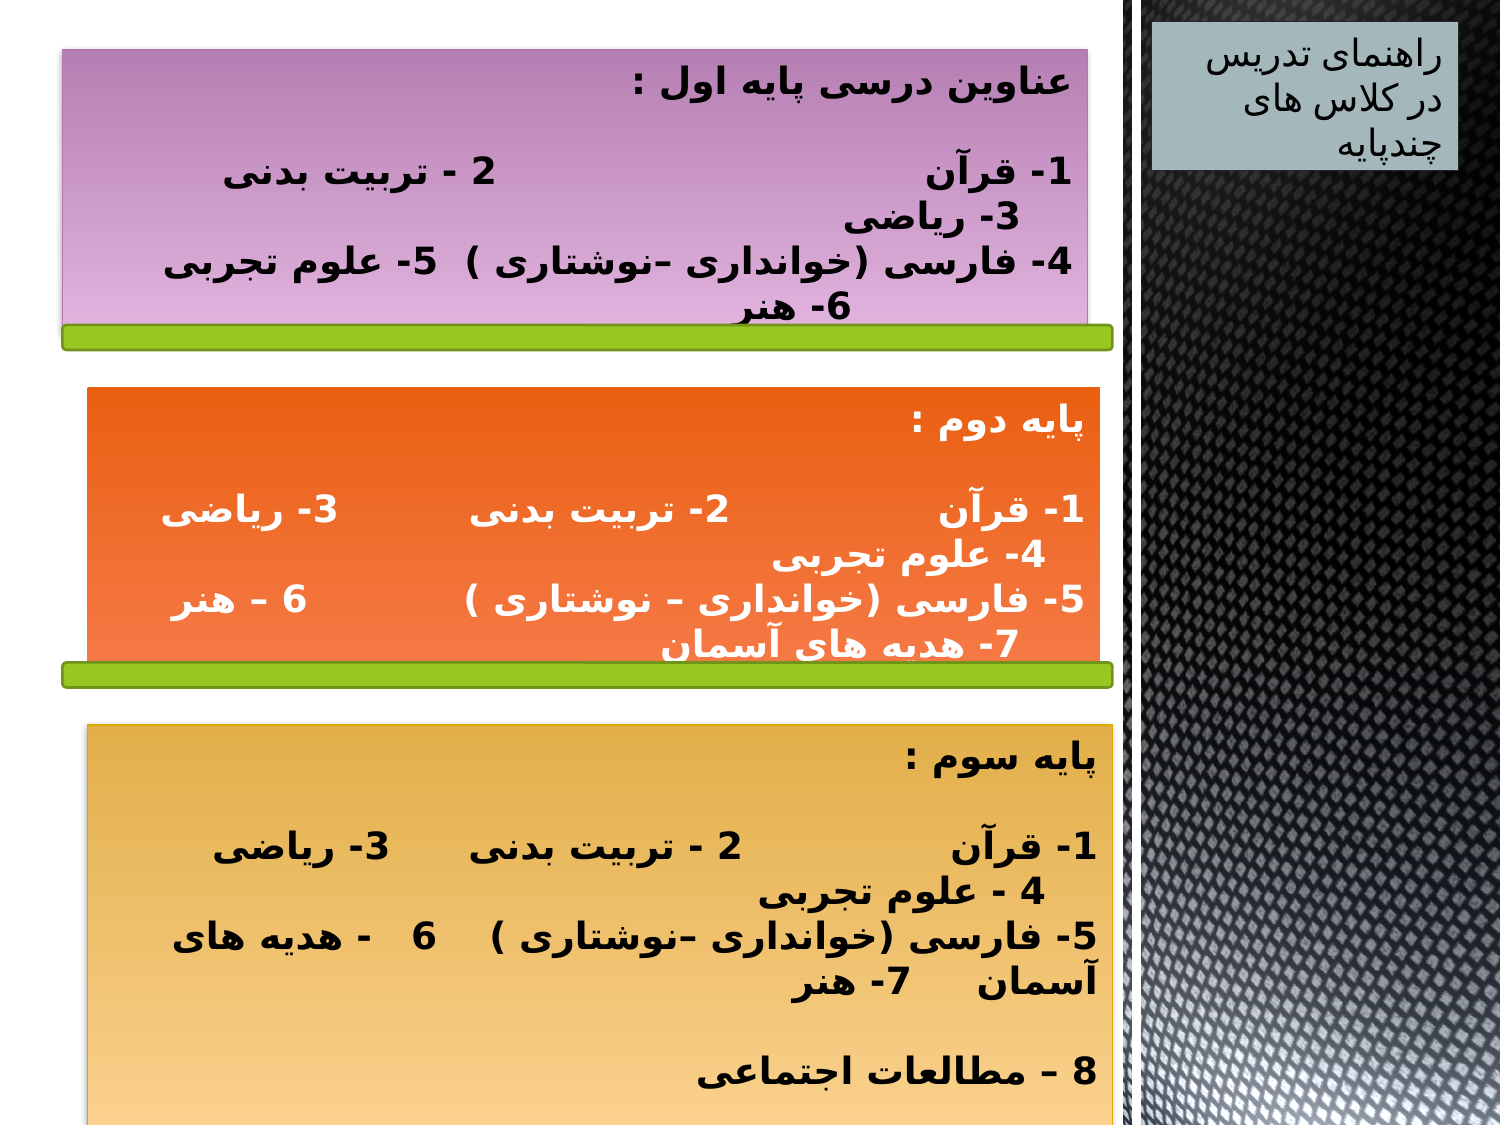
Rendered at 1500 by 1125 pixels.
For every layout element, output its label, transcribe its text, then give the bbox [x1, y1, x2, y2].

text_box پایه سوم : 1- قرآن 2 - تربیت بدنی 3- ریاضی 4 - علوم تجربی 5- فارسی (خوانداری –نوشتاری ) 6 - هدیه های آسمان 7- هنر 8 – مطالعات اجتماعی [87, 724, 1113, 1125]
text_box راهنمای تدریس در کلاس های چندپایه [1151, 21, 1459, 171]
picture [1123, 0, 1500, 1125]
text_box عناوین درسی پایه اول : 1- قرآن 2 - تربیت بدنی 3- ریاضی 4- فارسی (خوانداری –نوشتاری ) 5- علوم تجربی 6- هنر [62, 49, 1088, 325]
text_box [61, 661, 1114, 689]
text_box [61, 323, 1114, 352]
text_box پایه دوم : 1- قرآن 2- تربیت بدنی 3- ریاضی 4- علوم تجربی 5- فارسی (خوانداری – نوشتاری ) 6 – هنر 7- هدیه های آسمان [87, 387, 1100, 661]
